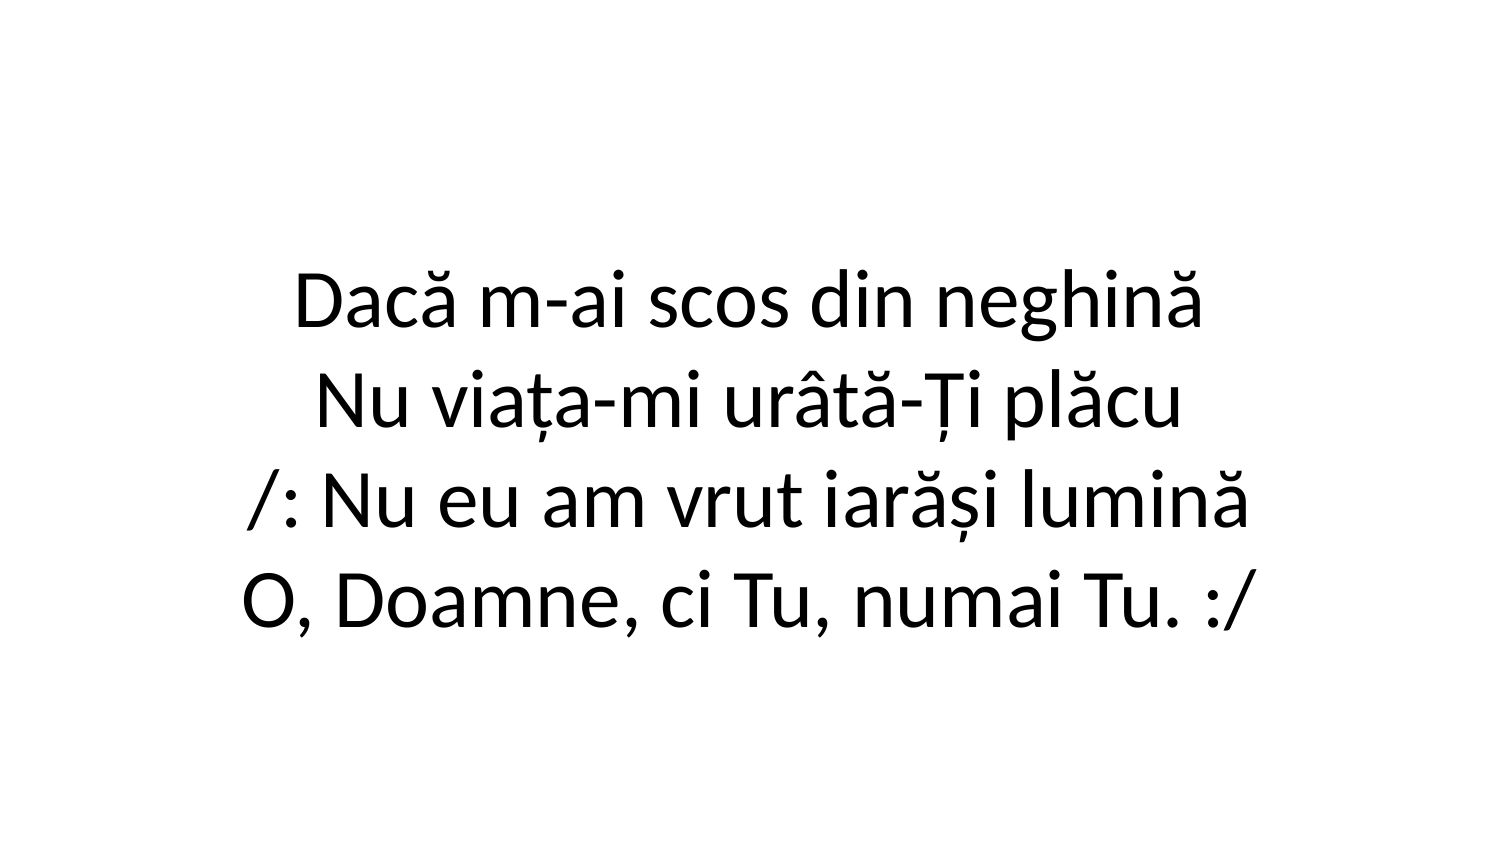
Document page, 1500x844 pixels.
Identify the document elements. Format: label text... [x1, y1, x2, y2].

text_box Dacă m-ai scos din neghină Nu viața-mi urâtă-Ți plăcu /: Nu eu am vrut iarăși lumină O, Doamne, ci Tu, numai Tu. :/ [226, 192, 1273, 652]
